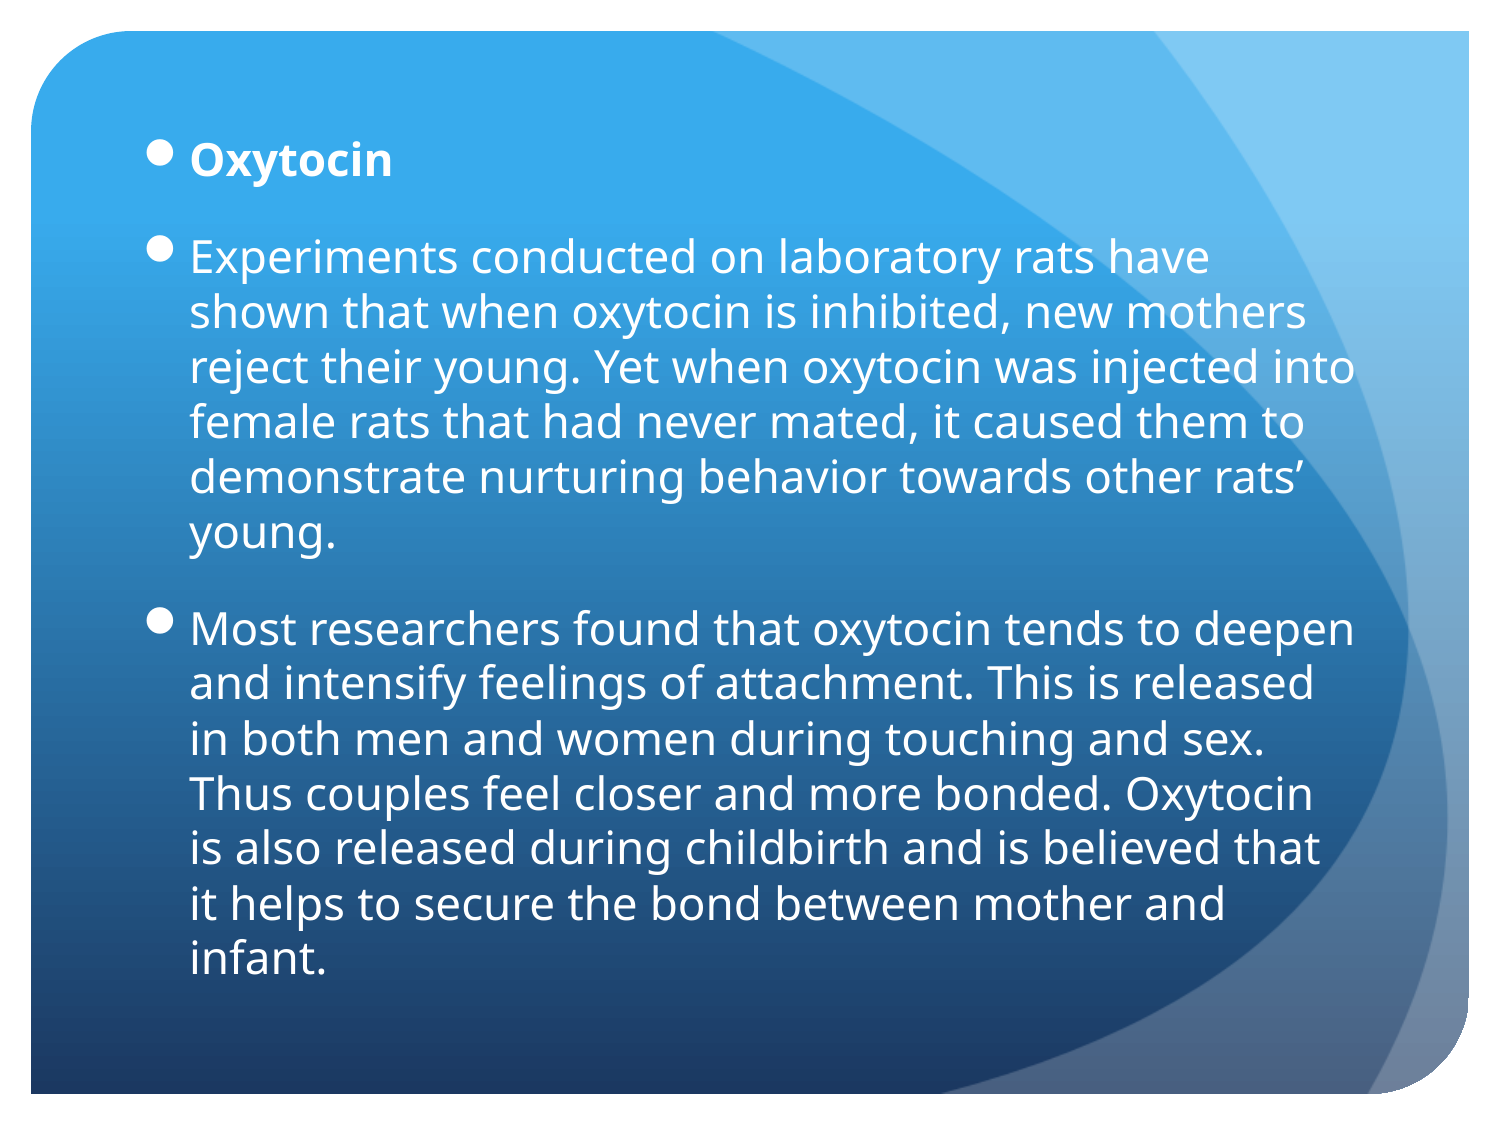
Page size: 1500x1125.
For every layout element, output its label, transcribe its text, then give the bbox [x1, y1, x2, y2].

list Oxytocin Experiments conducted on laboratory rats have shown that when oxytocin is inhibited, new mothers reject their young. Yet when oxytocin was injected into female rats that had never mated, it caused them to demonstrate nurturing behavior towards other rats’ young. Most researchers found that oxytocin tends to deepen and intensify feelings of attachment. This is released in both men and women during touching and sex. Thus couples feel closer and more bonded. Oxytocin is also released during childbirth and is believed that it helps to secure the bond between mother and infant. [127, 123, 1372, 991]
picture [24, 30, 1473, 1094]
